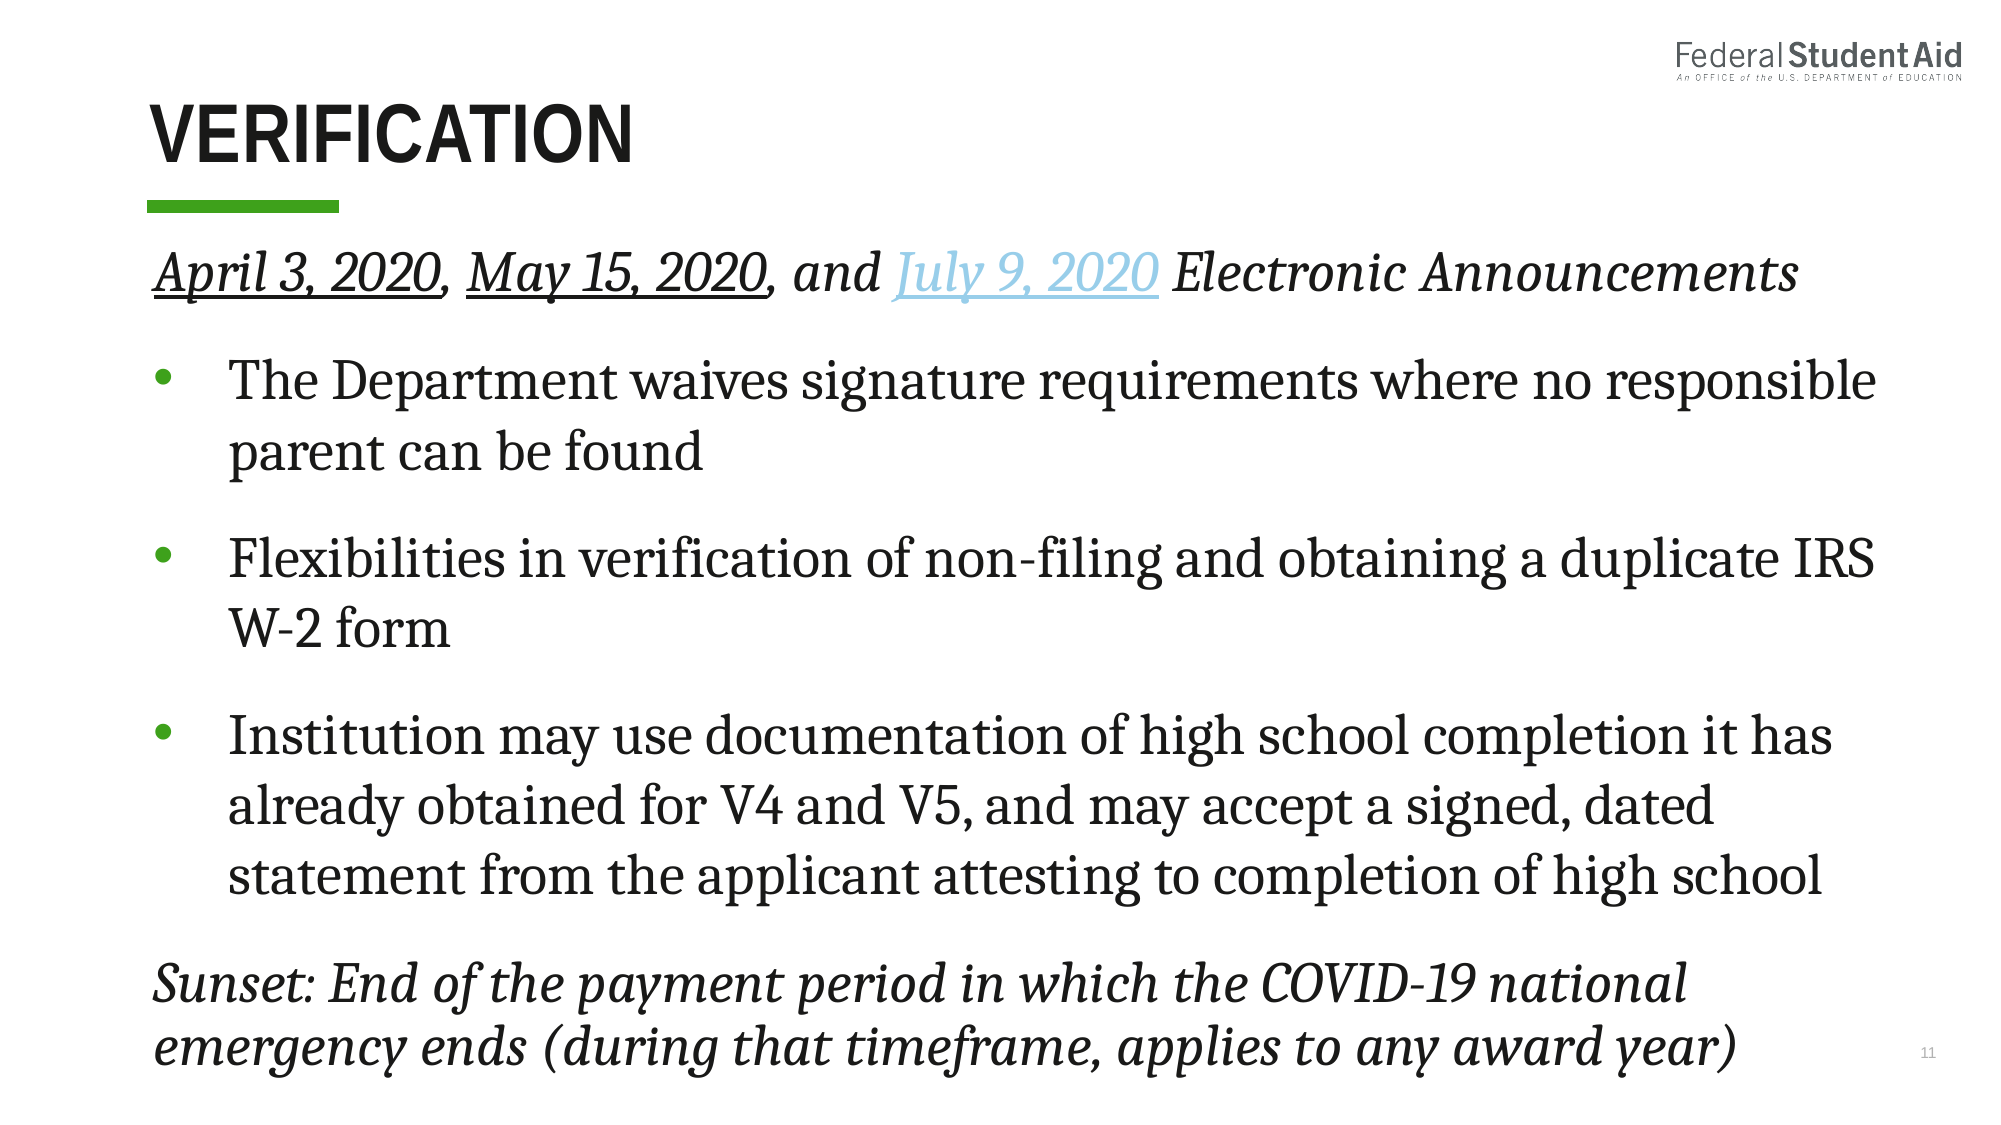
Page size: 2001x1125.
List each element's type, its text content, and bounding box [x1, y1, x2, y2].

picture [1651, 16, 1986, 106]
title Verification [149, 57, 1606, 189]
slide_number 11 [1920, 1042, 1986, 1094]
list April 3, 2020, May 15, 2020, and July 9, 2020 Electronic Announcements The Department waives signature requirements where no responsible parent can be found Flexibilities in verification of non-filing and obtaining a duplicate IRS W-2 form Institution may use documentation of high school completion it has already obtained for V4 and V5, and may accept a signed, dated statement from the applicant attesting to completion of high school Sunset: End of the payment period in which the COVID-19 national emergency ends (during that timeframe, applies to any award year) [138, 233, 1913, 1022]
